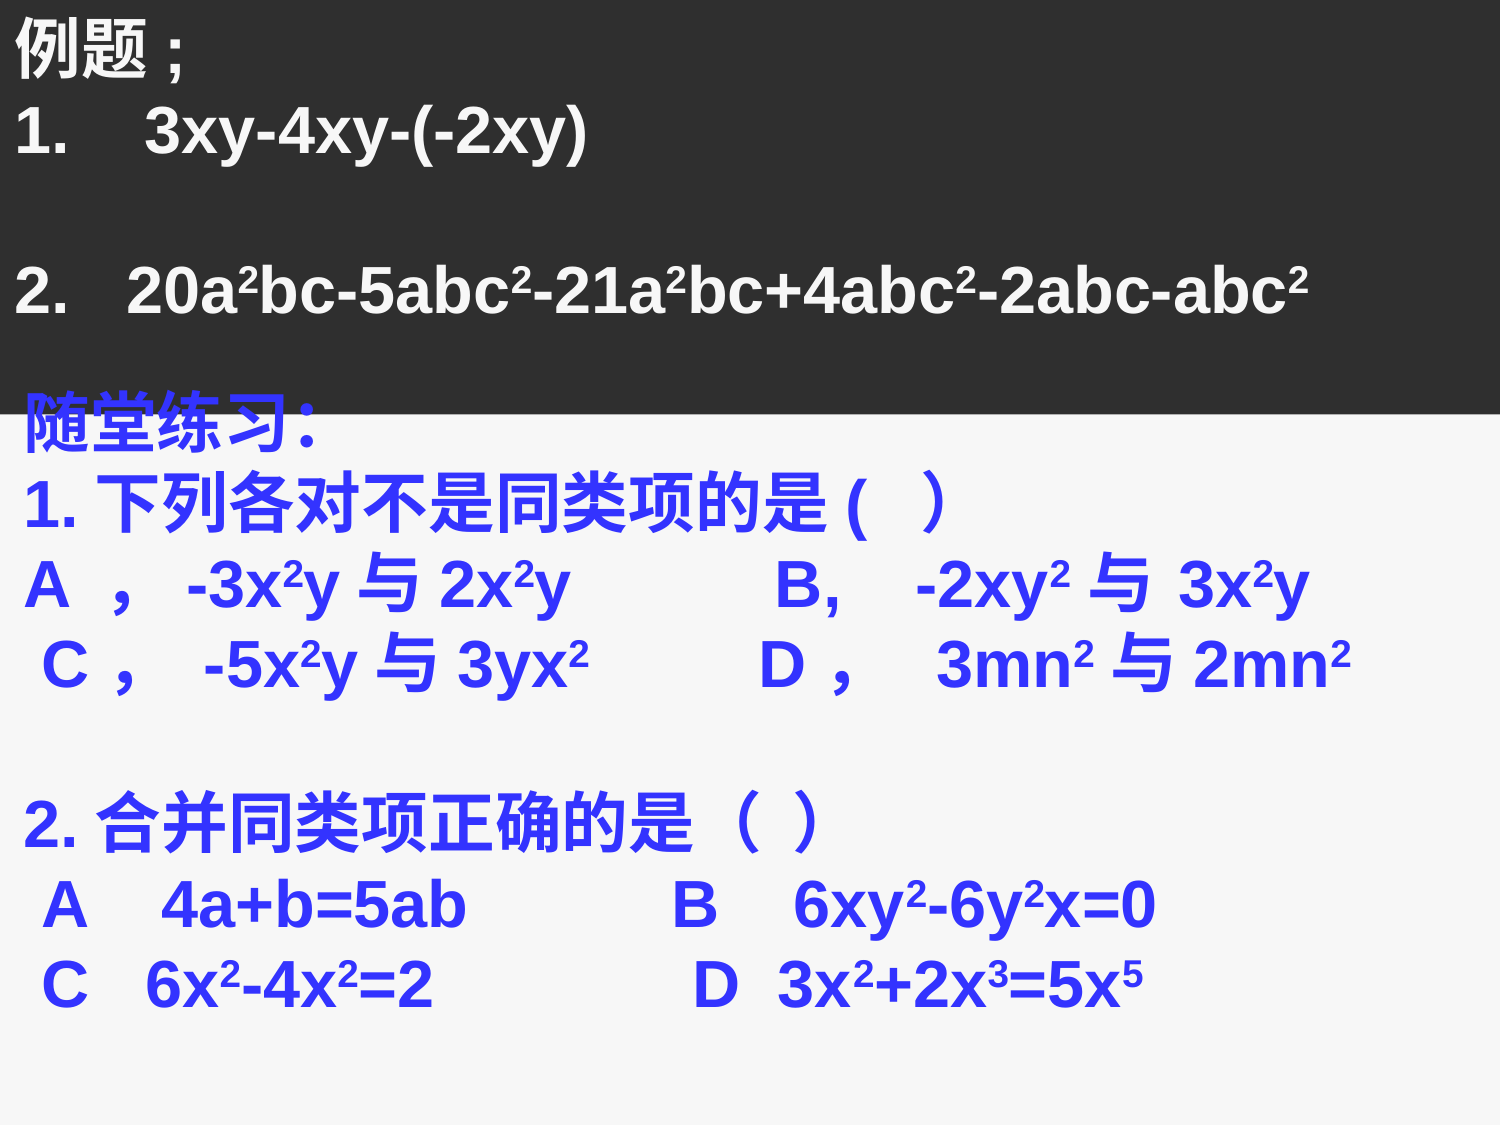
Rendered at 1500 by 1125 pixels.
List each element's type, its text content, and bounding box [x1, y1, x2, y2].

text_box 随堂练习： 1.下列各对不是同类项的是( ） A ，-3x2y与2x2y B, -2xy2与 3x2y C， -5x2y与3yx2 D， 3mn2与2mn2 2.合并同类项正确的是（ ） A 4a+b=5ab B 6xy2-6y2x=0 C 6x2-4x2=2 D 3x2+2x3=5x5 [8, 373, 1500, 1028]
text_box 例题; 3xy-4xy-(-2xy) 20a2bc-5abc2-21a2bc+4abc2-2abc-abc2 [0, 0, 1500, 415]
